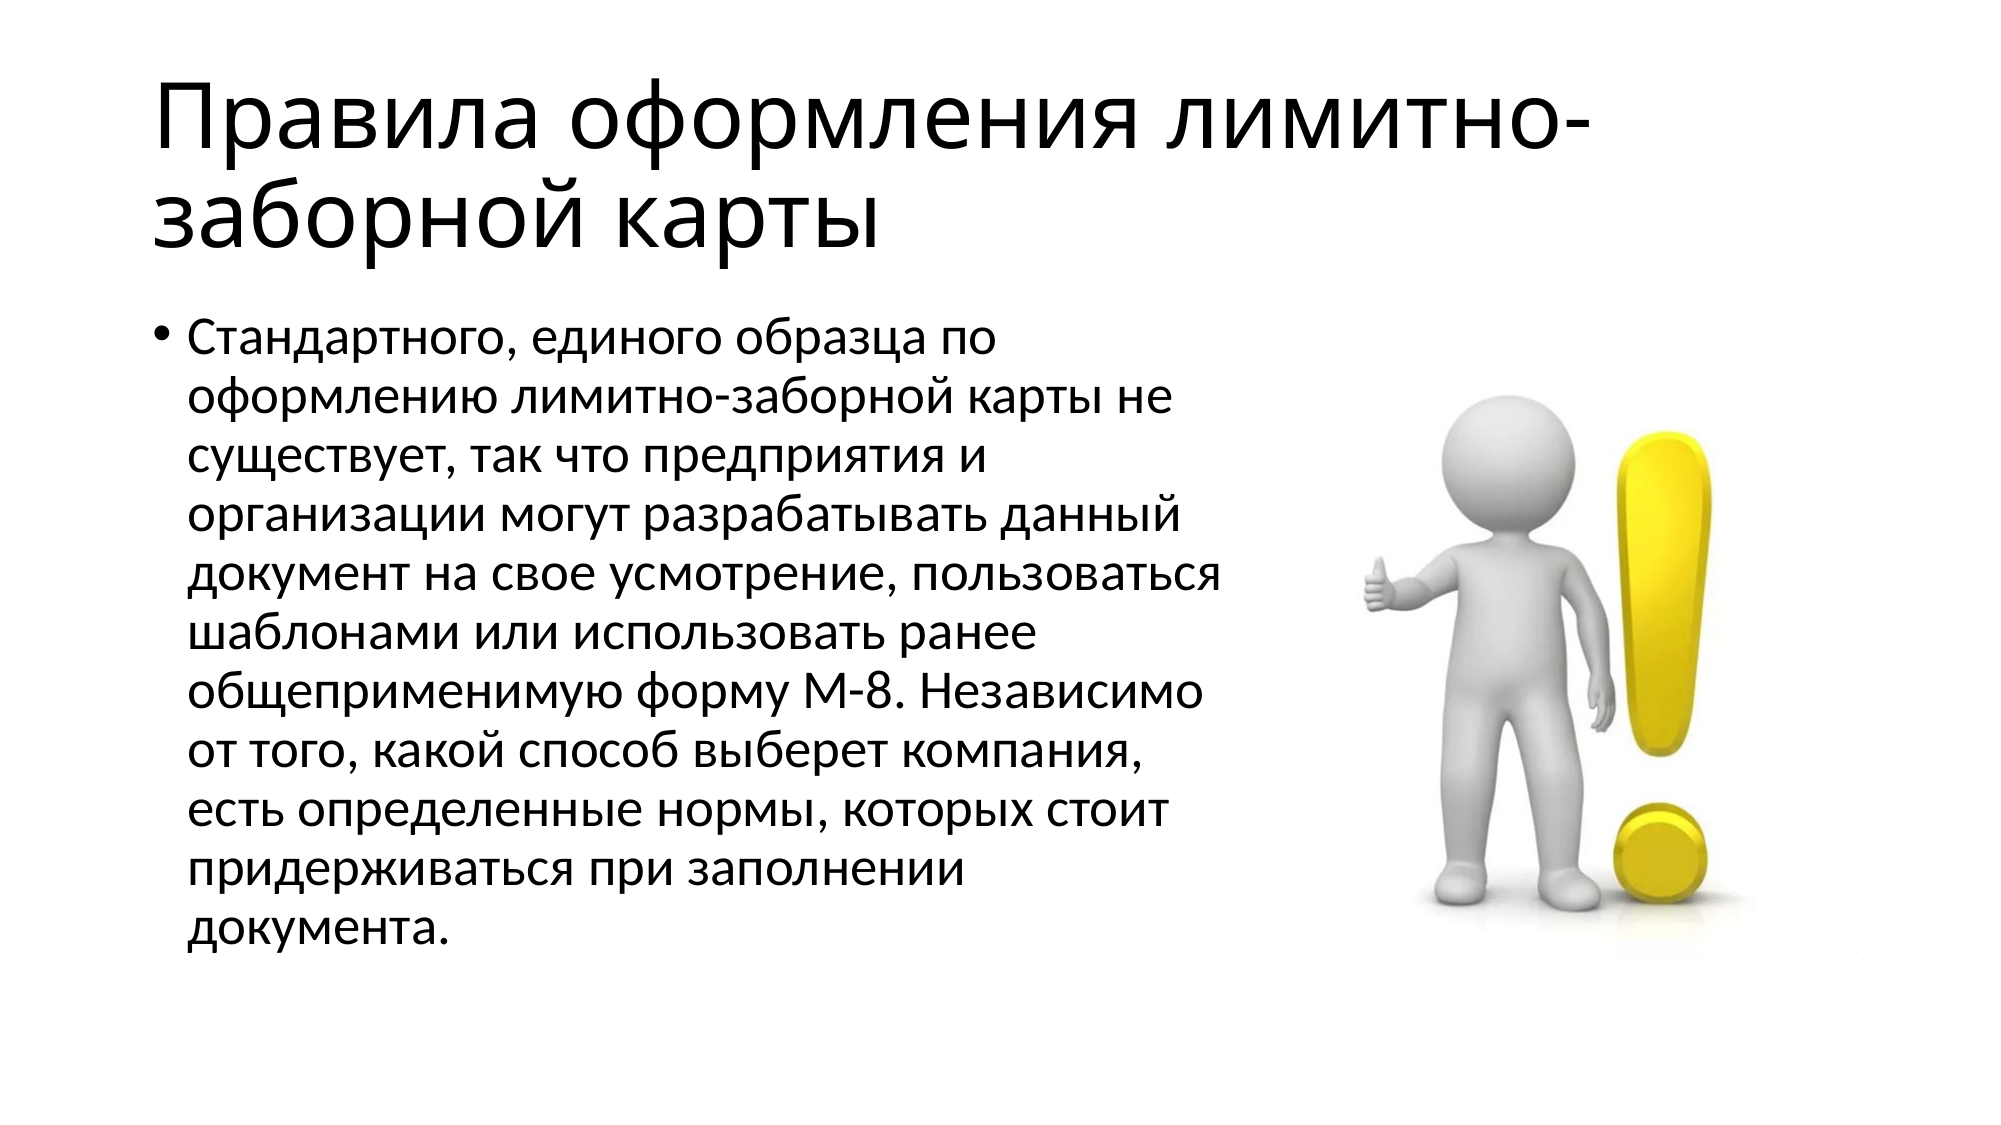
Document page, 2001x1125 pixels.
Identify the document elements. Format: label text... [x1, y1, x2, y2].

title Правила оформления лимитно-заборной карты [137, 59, 1863, 278]
list Стандартного, единого образца по оформлению лимитно-заборной карты не существует, так что предприятия и организации могут разрабатывать данный документ на свое усмотрение, пользоваться шаблонами или использовать ранее общеприменимую форму М-8. Независимо от того, какой способ выберет компания, есть определенные нормы, которых стоит придерживаться при заполнении документа. [137, 299, 1242, 1014]
picture [1252, 351, 1863, 962]
